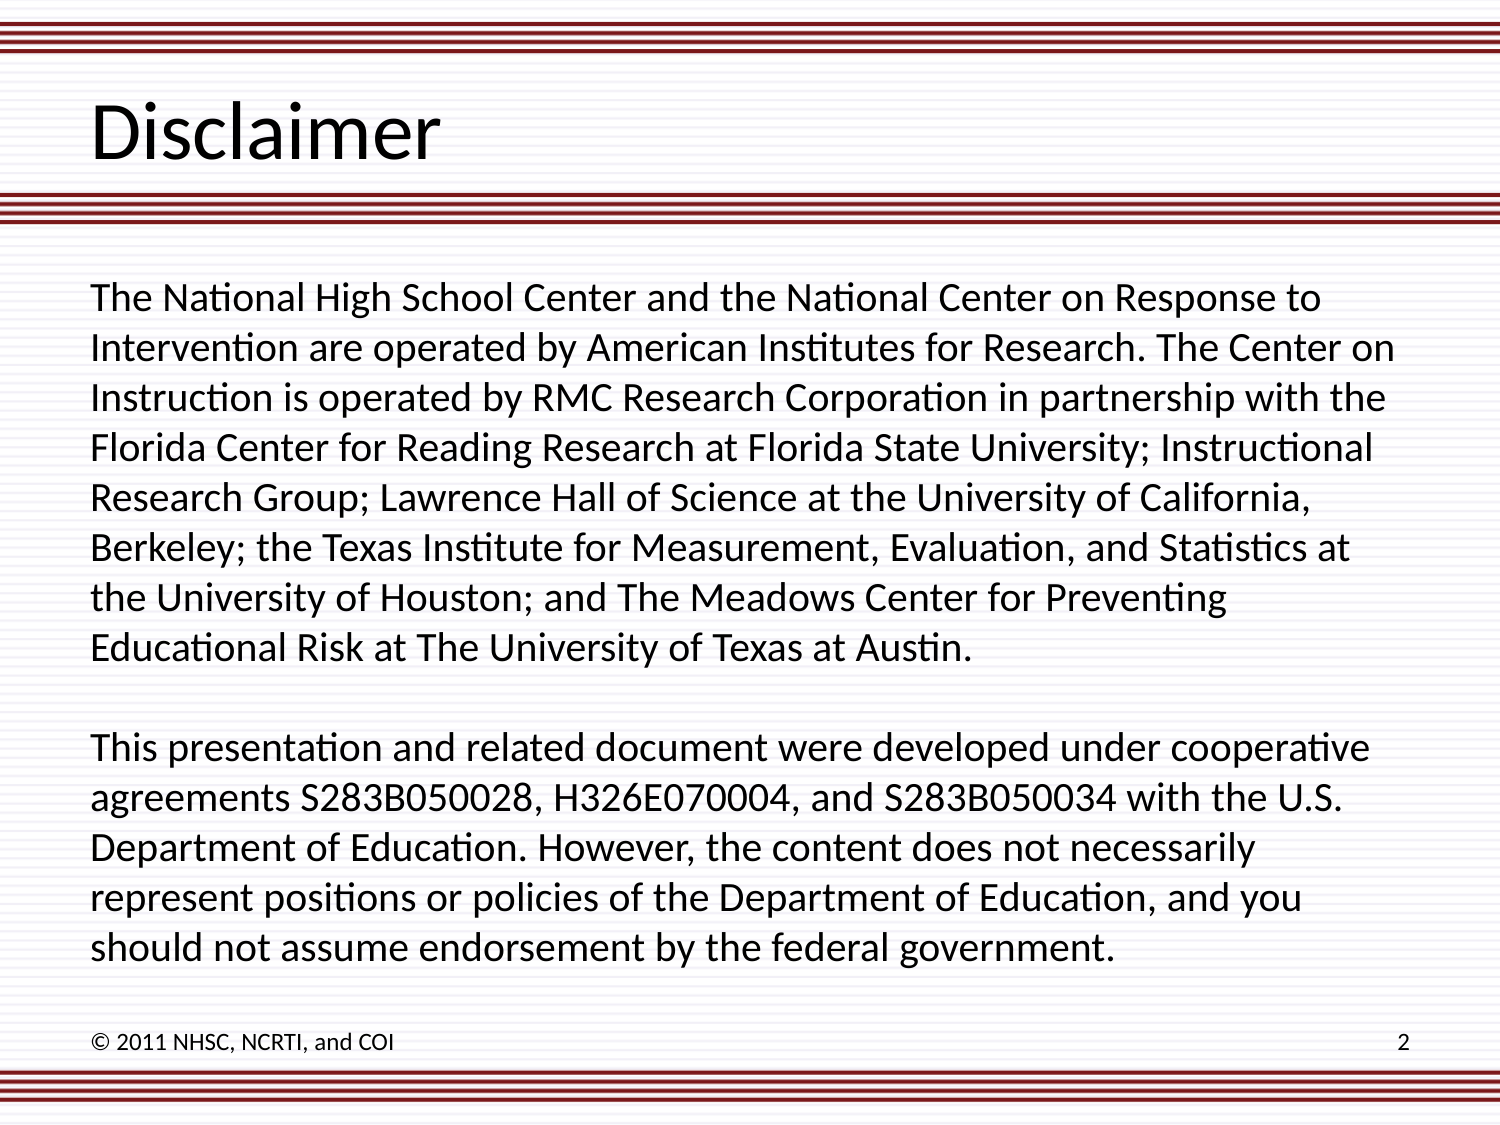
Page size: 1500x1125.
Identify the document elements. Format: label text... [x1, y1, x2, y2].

footer © 2011 NHSC, NCRTI, and COI [75, 1010, 550, 1071]
title Disclaimer [74, 44, 1426, 209]
picture [0, 0, 1500, 1125]
slide_number 2 [1074, 1010, 1425, 1071]
list The National High School Center and the National Center on Response to Intervention are operated by American Institutes for Research. The Center on Instruction is operated by RMC Research Corporation in partnership with the Florida Center for Reading Research at Florida State University; Instructional Research Group; Lawrence Hall of Science at the University of California, Berkeley; the Texas Institute for Measurement, Evaluation, and Statistics at the University of Houston; and The Meadows Center for Preventing Educational Risk at The University of Texas at Austin. This presentation and related document were developed under cooperative agreements S283B050028, H326E070004, and S283B050034 with the U.S. Department of Education. However, the content does not necessarily represent positions or policies of the Department of Education, and you should not assume endorsement by the federal government. [74, 262, 1426, 1006]
